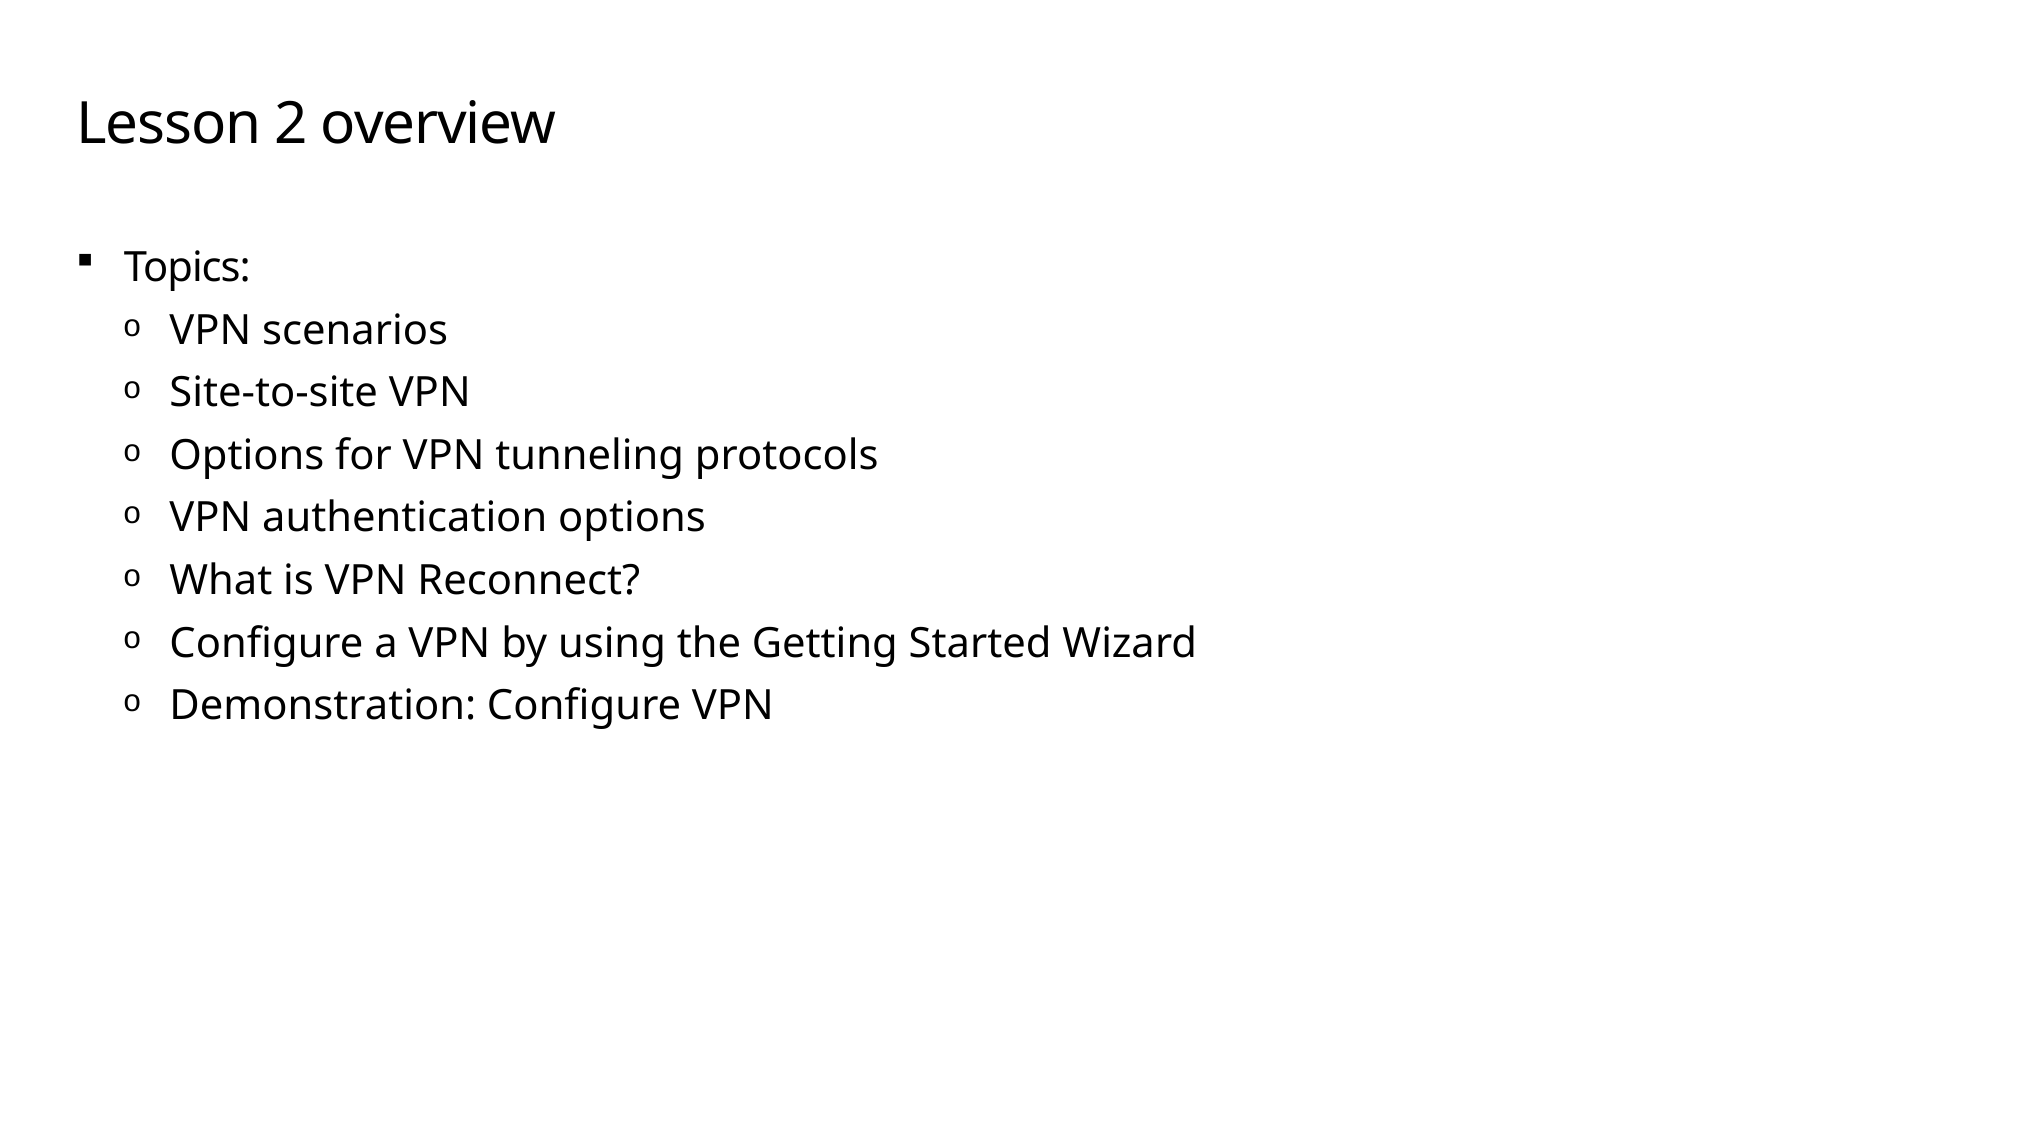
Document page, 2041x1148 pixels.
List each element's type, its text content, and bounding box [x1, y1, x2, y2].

list Topics: VPN scenarios Site-to-site VPN Options for VPN tunneling protocols VPN authentication options What is VPN Reconnect? Configure a VPN by using the Getting Started Wizard Demonstration: Configure VPN [76, 240, 1970, 1074]
title Lesson 2 overview [76, 93, 1968, 161]
